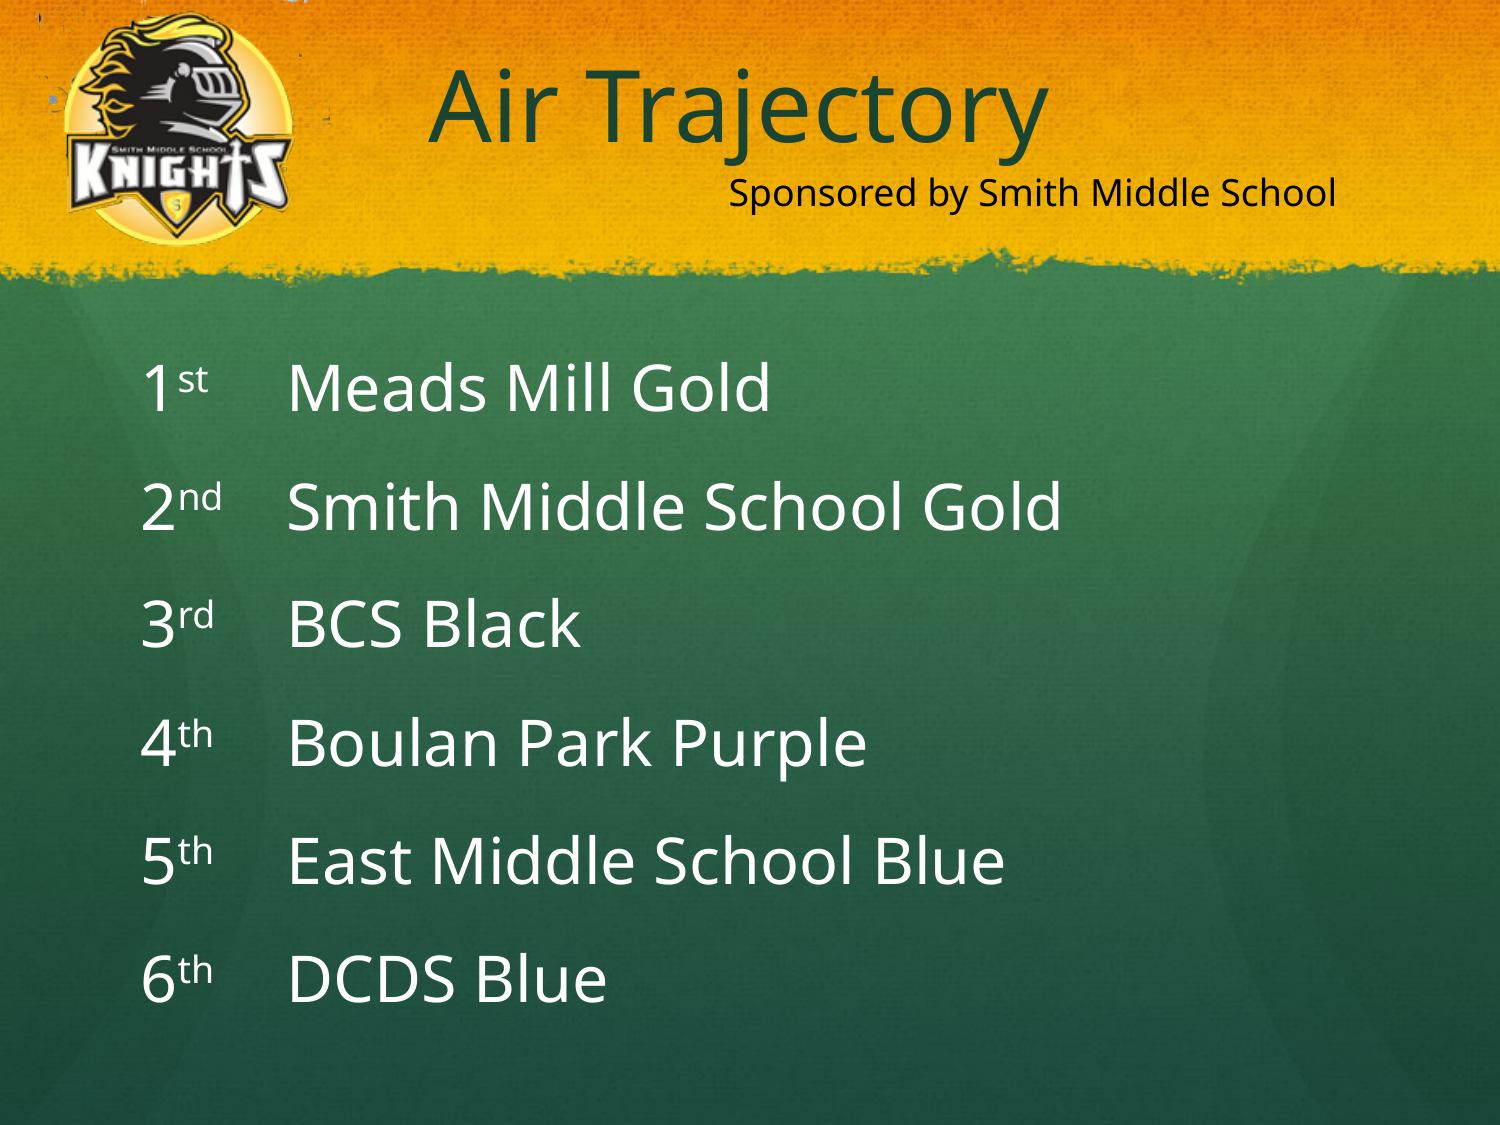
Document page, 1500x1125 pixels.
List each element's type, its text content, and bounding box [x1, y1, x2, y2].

title Air Trajectory [356, 13, 1353, 193]
text_box Sponsored by Smith Middle School [695, 161, 1353, 222]
picture [0, 0, 1500, 1125]
list 1st Meads Mill Gold 2nd Smith Middle School Gold 3rd BCS Black 4th Boulan Park Purple 5th East Middle School Blue 6th DCDS Blue [125, 339, 1375, 1026]
